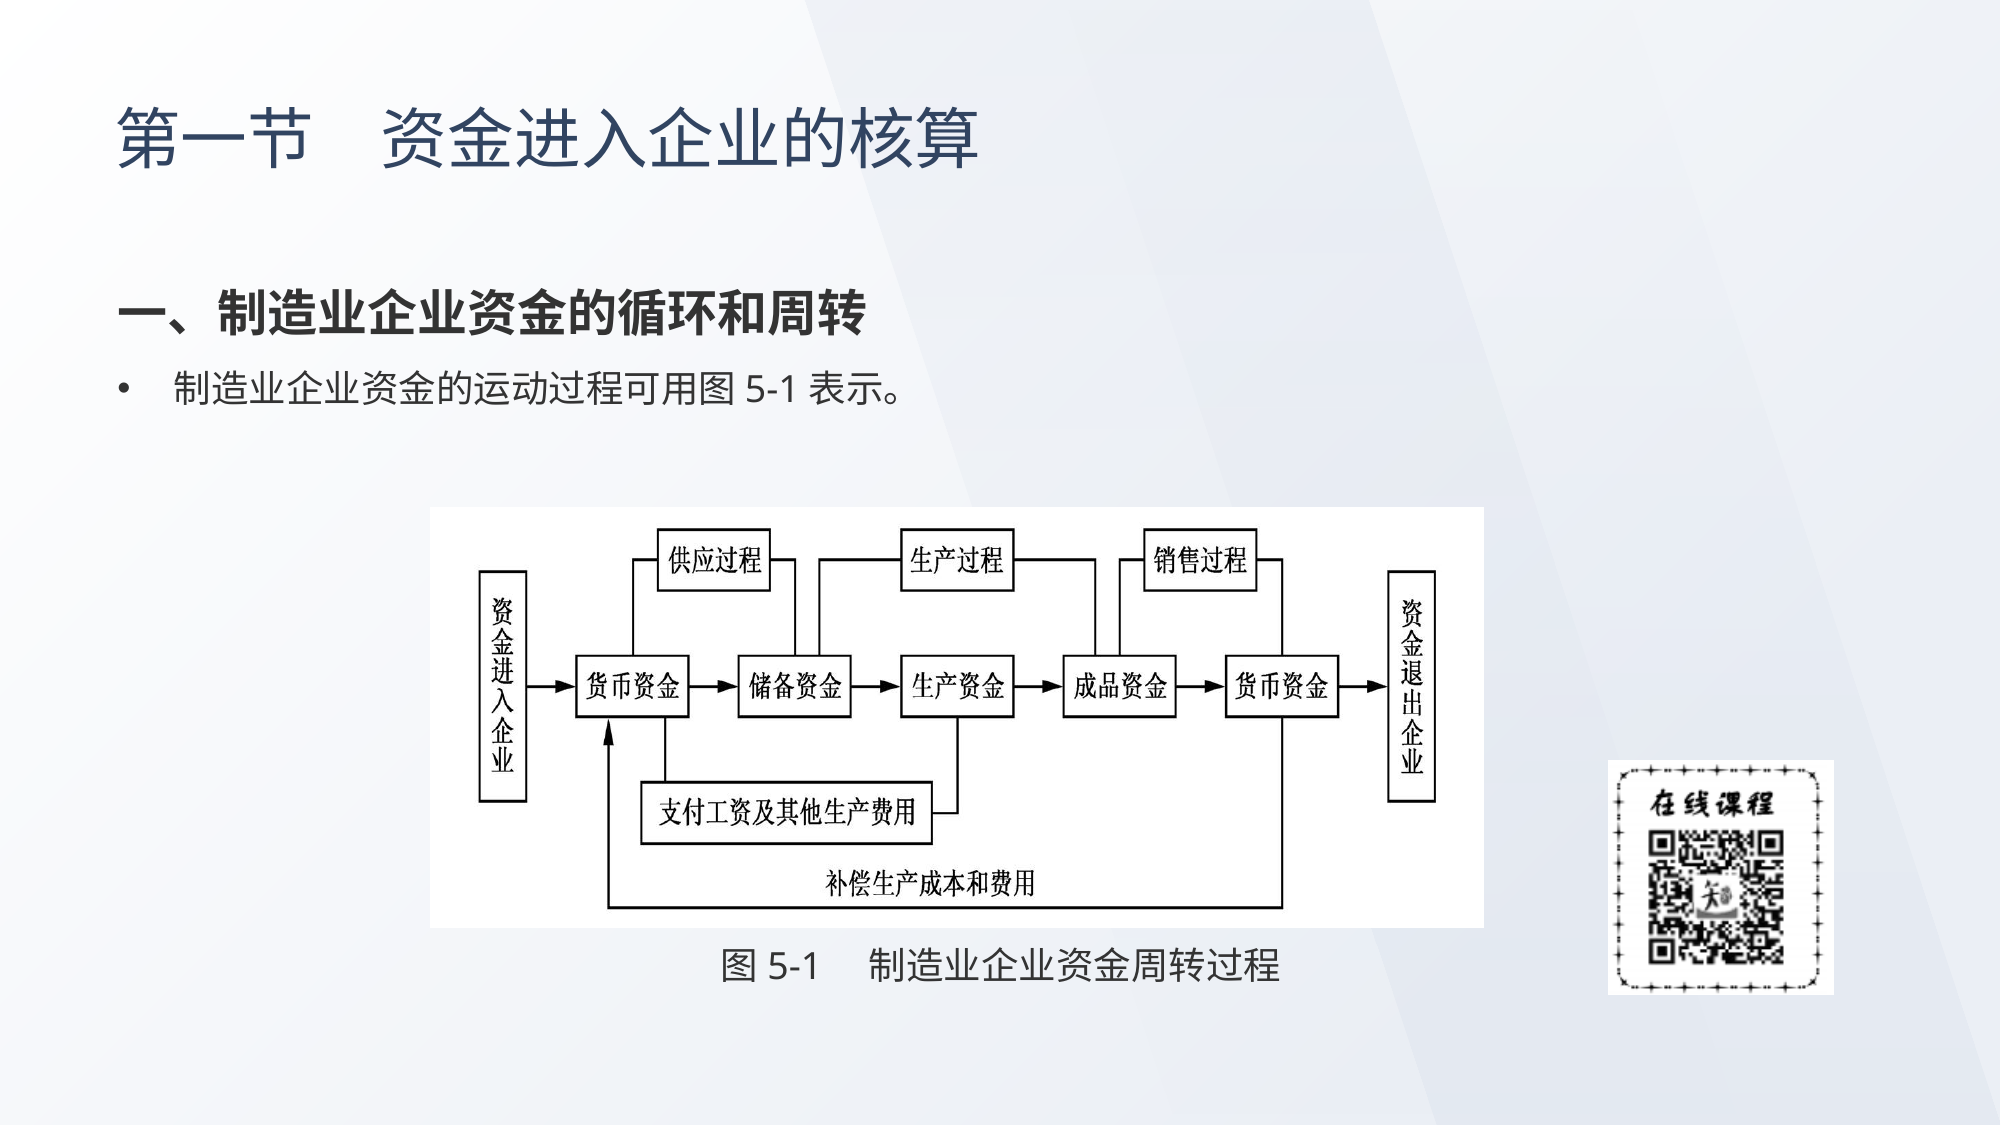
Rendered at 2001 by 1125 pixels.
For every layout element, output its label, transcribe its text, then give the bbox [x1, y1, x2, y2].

picture [430, 507, 1484, 928]
title 第一节 资金进入企业的核算 [114, 59, 1886, 178]
picture [1608, 760, 1834, 995]
text_box 图5-1 制造业企业资金周转过程 [706, 951, 1296, 995]
text_box 一、制造业企业资金的循环和周转 制造业企业资金的运动过程可用图5-1表示。 [102, 259, 1903, 1021]
